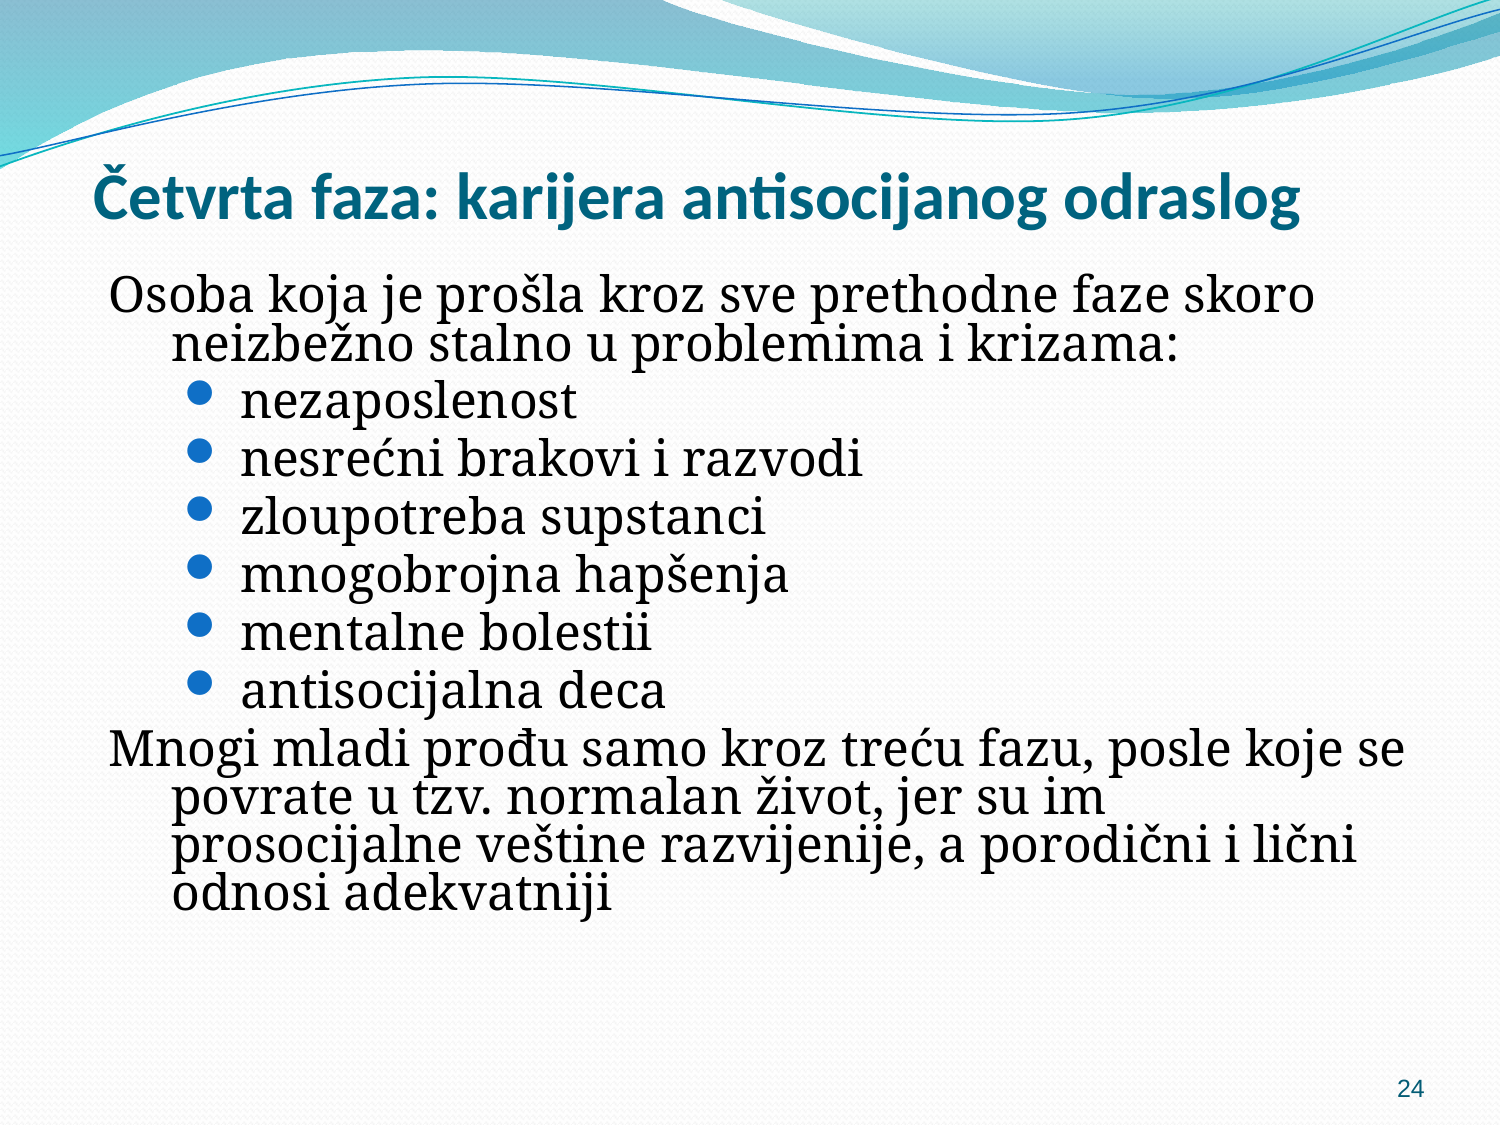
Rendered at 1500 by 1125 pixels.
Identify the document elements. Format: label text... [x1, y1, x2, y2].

slide_number 24 [1299, 1042, 1425, 1103]
title Četvrta faza: karijera antisocijanog odraslog [93, 44, 1466, 233]
list Osoba koja je prošla kroz sve prethodne faze skoro neizbežno stalno u problemima i krizama: nezaposlenost nesrećni brakovi i razvodi zloupotreba supstanci mnogobrojna hapšenja mentalne bolestii antisocijalna deca Mnogi mladi prođu samo kroz treću fazu, posle koje se povrate u tzv. normalan život, jer su im prosocijalne veštine razvijenije, a porodični i lični odnosi adekvatniji [93, 266, 1428, 1010]
